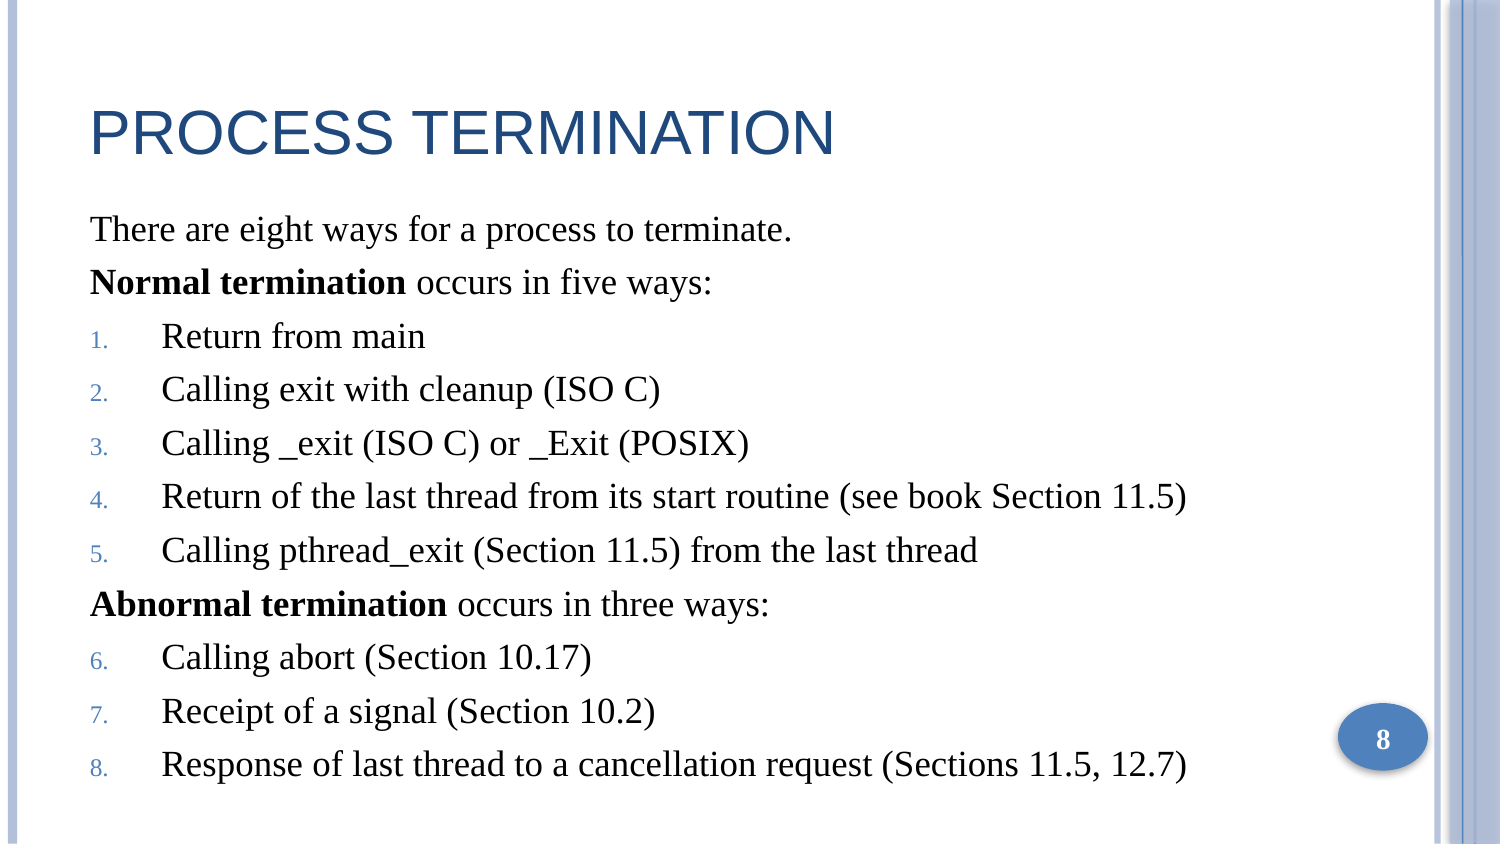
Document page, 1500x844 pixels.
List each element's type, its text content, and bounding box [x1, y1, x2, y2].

slide_number 8 [1333, 705, 1434, 770]
list There are eight ways for a process to terminate. Normal termination occurs in five ways: Return from main Calling exit with cleanup (ISO C) Calling _exit (ISO C) or _Exit (POSIX) Return of the last thread from its start routine (see book Section 11.5) Calling pthread_exit (Section 11.5) from the last thread Abnormal termination occurs in three ways: Calling abort (Section 10.17) Receipt of a signal (Section 10.2) Response of last thread to a cancellation request (Sections 11.5, 12.7) [75, 196, 1300, 797]
title Process Termination [75, 33, 1300, 175]
